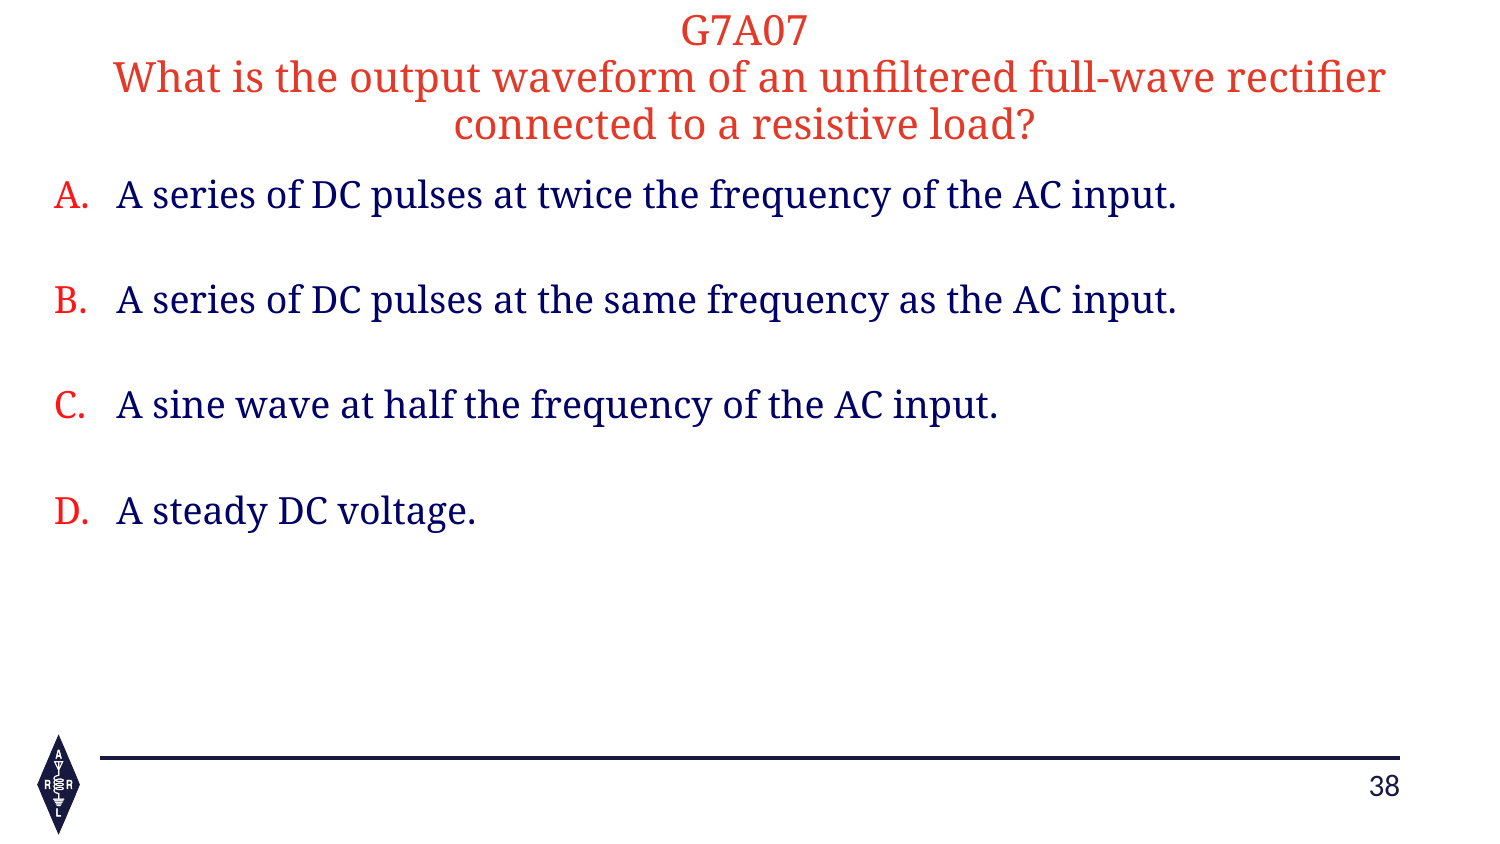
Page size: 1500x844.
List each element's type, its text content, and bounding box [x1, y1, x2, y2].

picture [37, 734, 80, 835]
text_box G7A07 What is the output waveform of an unfiltered full-wave rectifier connected to a resistive load? [0, 0, 1500, 147]
text_box A series of DC pulses at twice the frequency of the AC input. A series of DC pulses at the same frequency as the AC input. A sine wave at half the frequency of the AC input. A steady DC voltage. [39, 163, 1435, 704]
slide_number 38 [1302, 761, 1400, 807]
